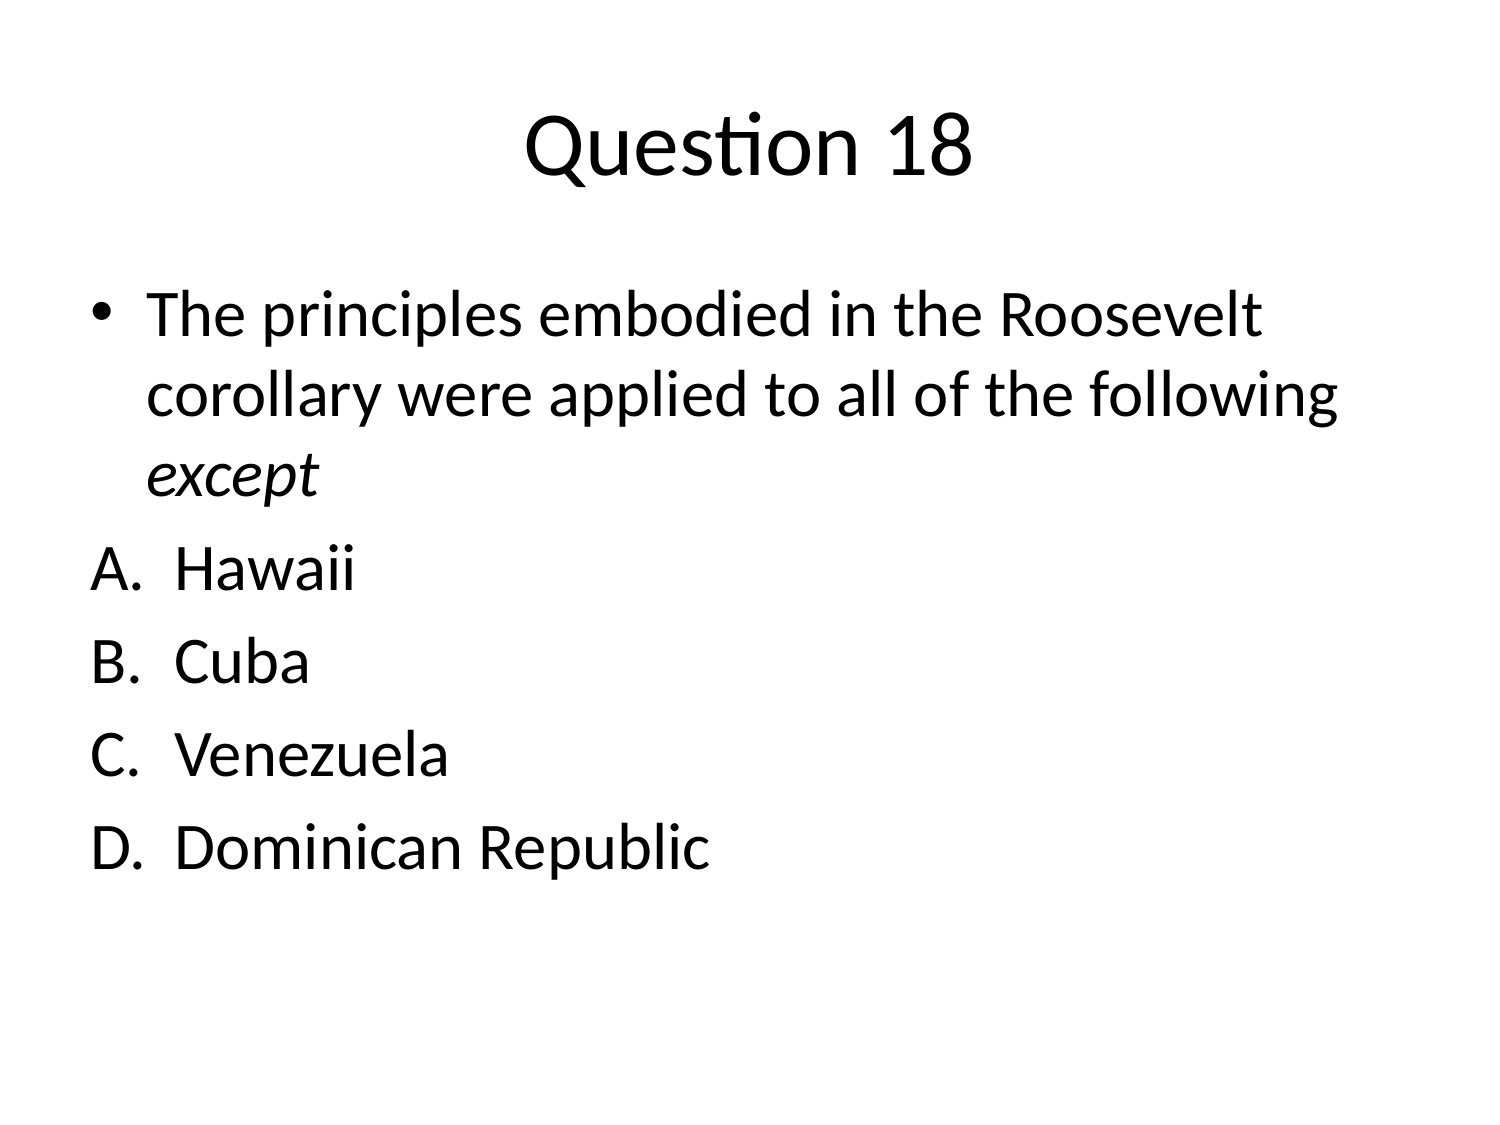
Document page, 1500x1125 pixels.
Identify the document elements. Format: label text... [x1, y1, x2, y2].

title Question 18 [75, 45, 1425, 233]
list The principles embodied in the Roosevelt corollary were applied to all of the following except Hawaii Cuba Venezuela Dominican Republic [75, 262, 1425, 1005]
